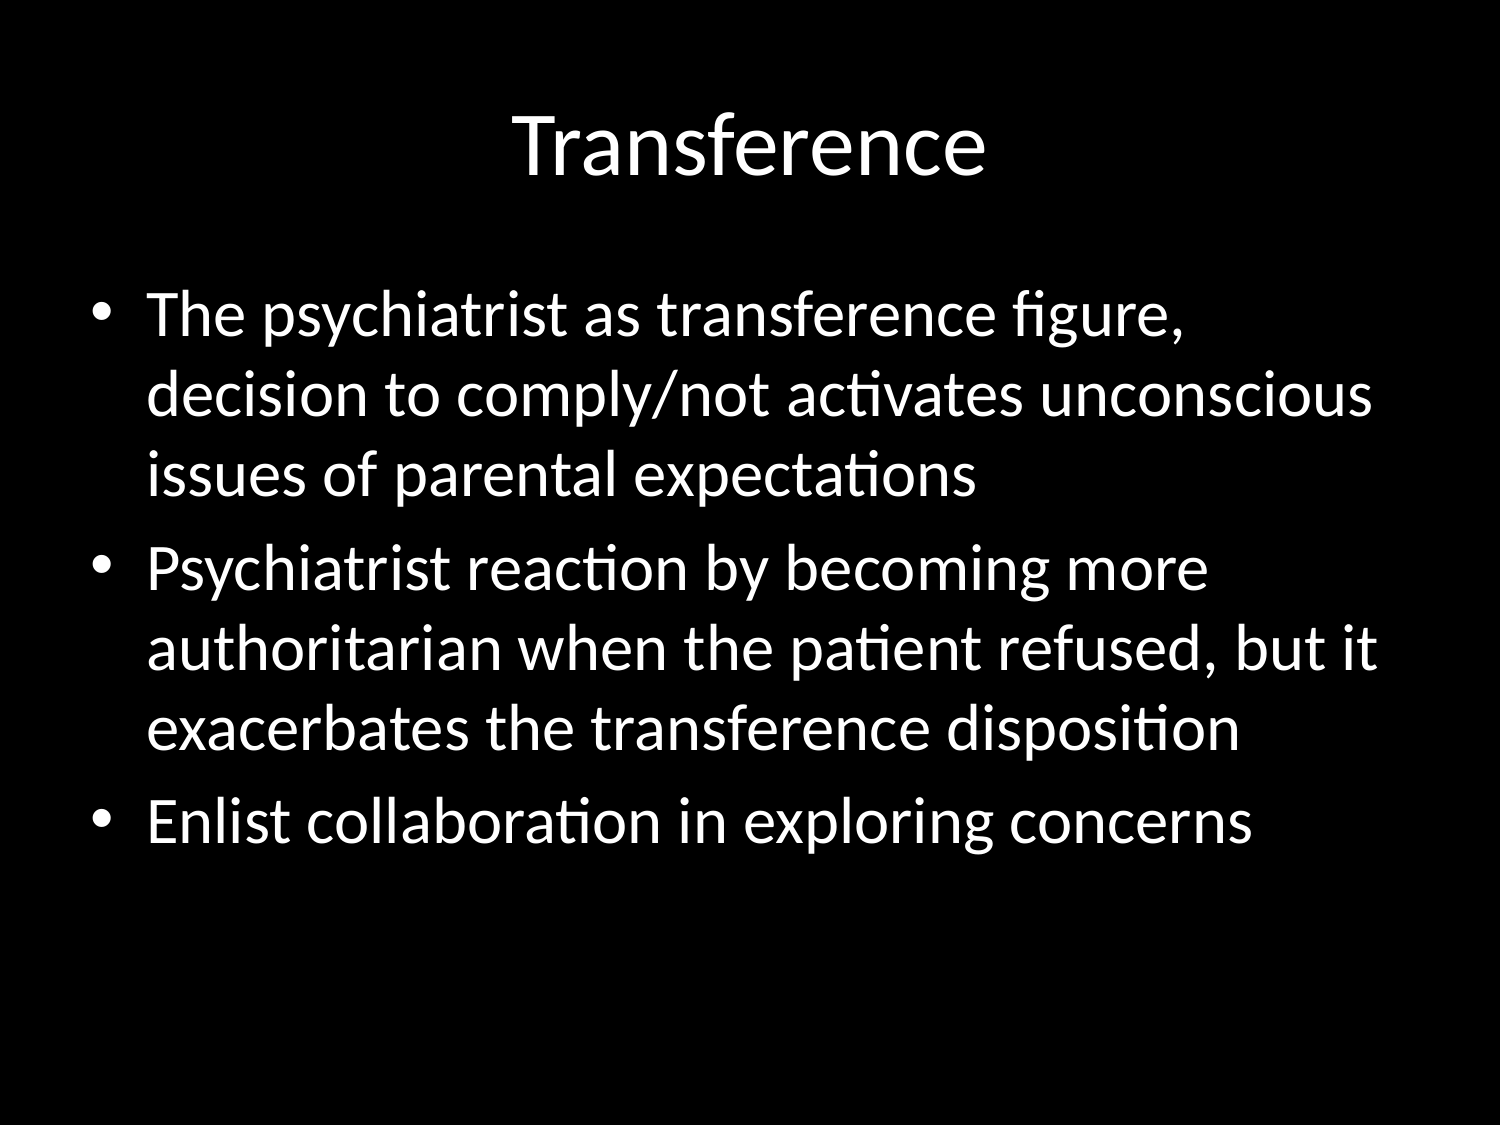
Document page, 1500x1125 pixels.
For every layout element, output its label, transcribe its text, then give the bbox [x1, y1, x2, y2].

title Transference [75, 45, 1425, 233]
list The psychiatrist as transference figure, decision to comply/not activates unconscious issues of parental expectations Psychiatrist reaction by becoming more authoritarian when the patient refused, but it exacerbates the transference disposition Enlist collaboration in exploring concerns [75, 262, 1425, 1005]
